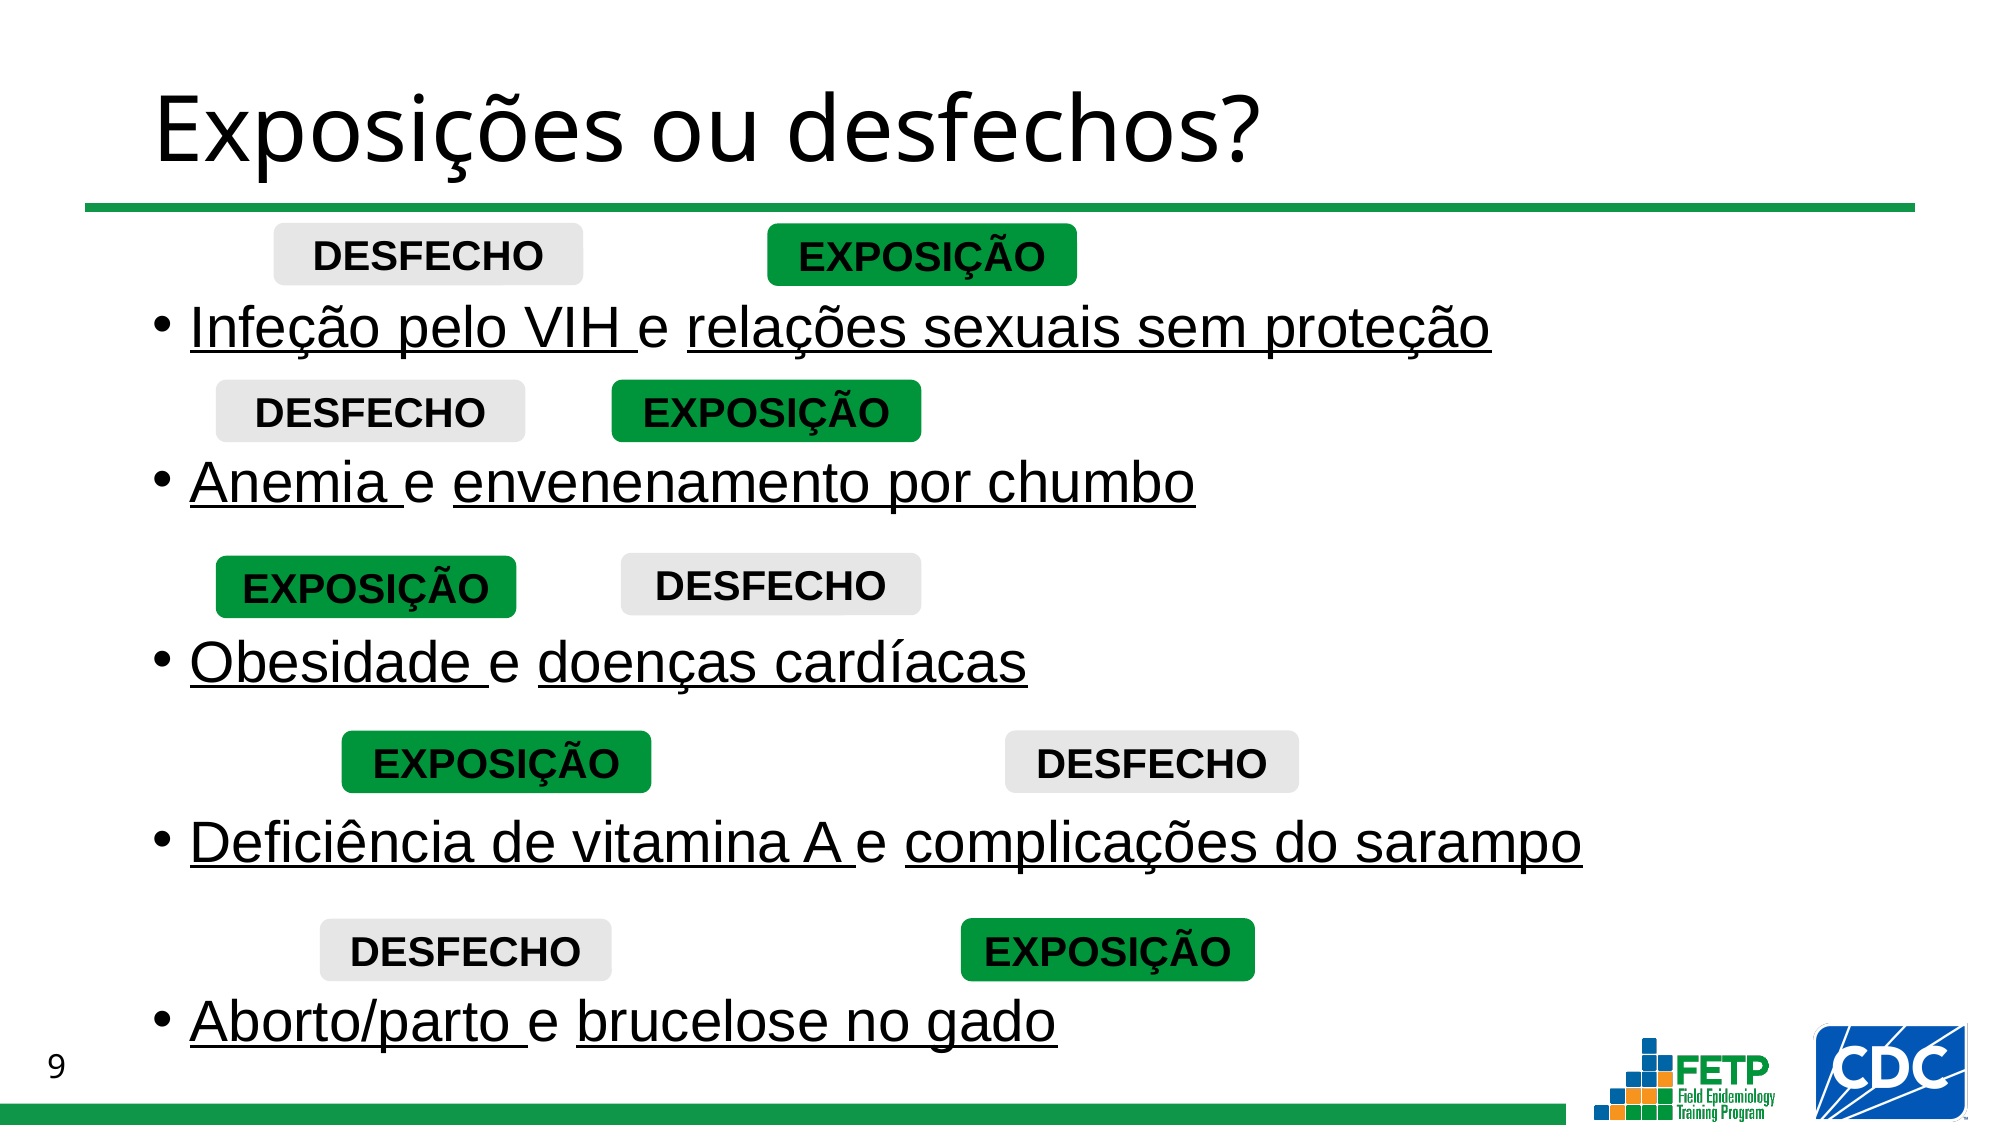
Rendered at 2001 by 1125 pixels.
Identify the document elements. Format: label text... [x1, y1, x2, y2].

text_box DESFECHO [620, 552, 922, 616]
text_box EXPOSIÇÃO [960, 918, 1255, 982]
text_box EXPOSIÇÃO [767, 223, 1078, 286]
picture [1594, 1043, 1775, 1122]
text_box EXPOSIÇÃO [612, 436, 921, 443]
text_box DESFECHO [1005, 730, 1300, 793]
title Exposições ou desfechos? [137, 75, 1863, 207]
text_box DESFECHO [319, 918, 612, 982]
text_box [0, 304, 1707, 436]
text_box EXPOSIÇÃO [215, 555, 517, 619]
text_box DESFECHO [273, 222, 584, 286]
list Infeção pelo VIH e relações sexuais sem proteção Anemia e envenenamento por chumbo Obesidade e doenças cardíacas Deficiência de vitamina A e complicações do sarampo Aborto/parto e brucelose no gado [137, 281, 1863, 1043]
picture [1813, 1023, 1968, 1122]
text_box DESFECHO [216, 436, 525, 443]
text_box EXPOSIÇÃO [341, 730, 652, 794]
